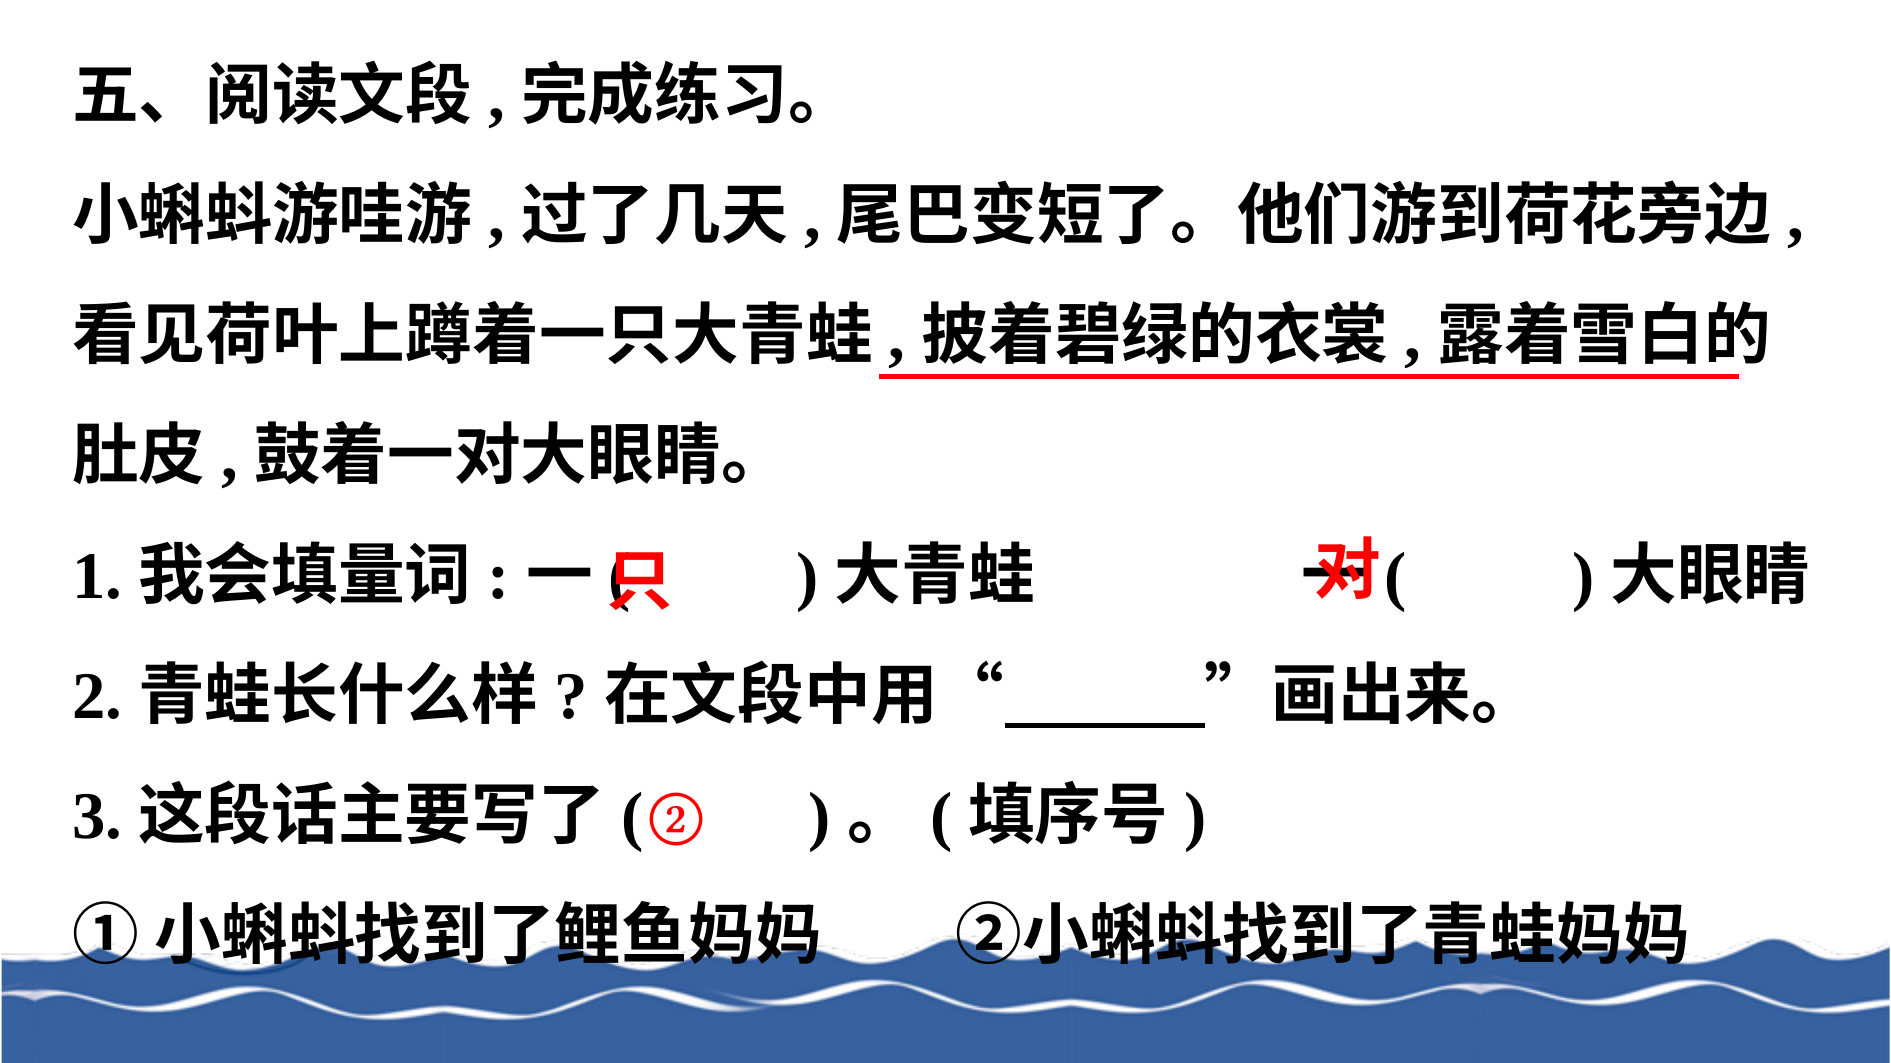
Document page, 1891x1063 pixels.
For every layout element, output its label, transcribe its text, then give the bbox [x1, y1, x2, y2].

text_box [103, 416, 581, 511]
text_box [864, 295, 1754, 390]
text_box 五、阅读文段,完成练习。 小蝌蚪游哇游,过了几天,尾巴变短了。他们游到荷花旁边,看见荷叶上蹲着一只大青蛙,披着碧绿的衣裳,露着雪白的肚皮,鼓着一对大眼睛。 1.我会填量词:一( )大青蛙 一( )大眼睛 2.青蛙长什么样?在文段中用“ ”画出来。 3.这段话主要写了( )。(填序号) ①小蝌蚪找到了鲤鱼妈妈 ②小蝌蚪找到了青蛙妈妈 [57, 4, 1835, 979]
picture [1, 886, 1891, 1063]
text_box ② [632, 766, 721, 861]
text_box 只 [591, 530, 688, 625]
text_box 对 [1300, 519, 1397, 615]
